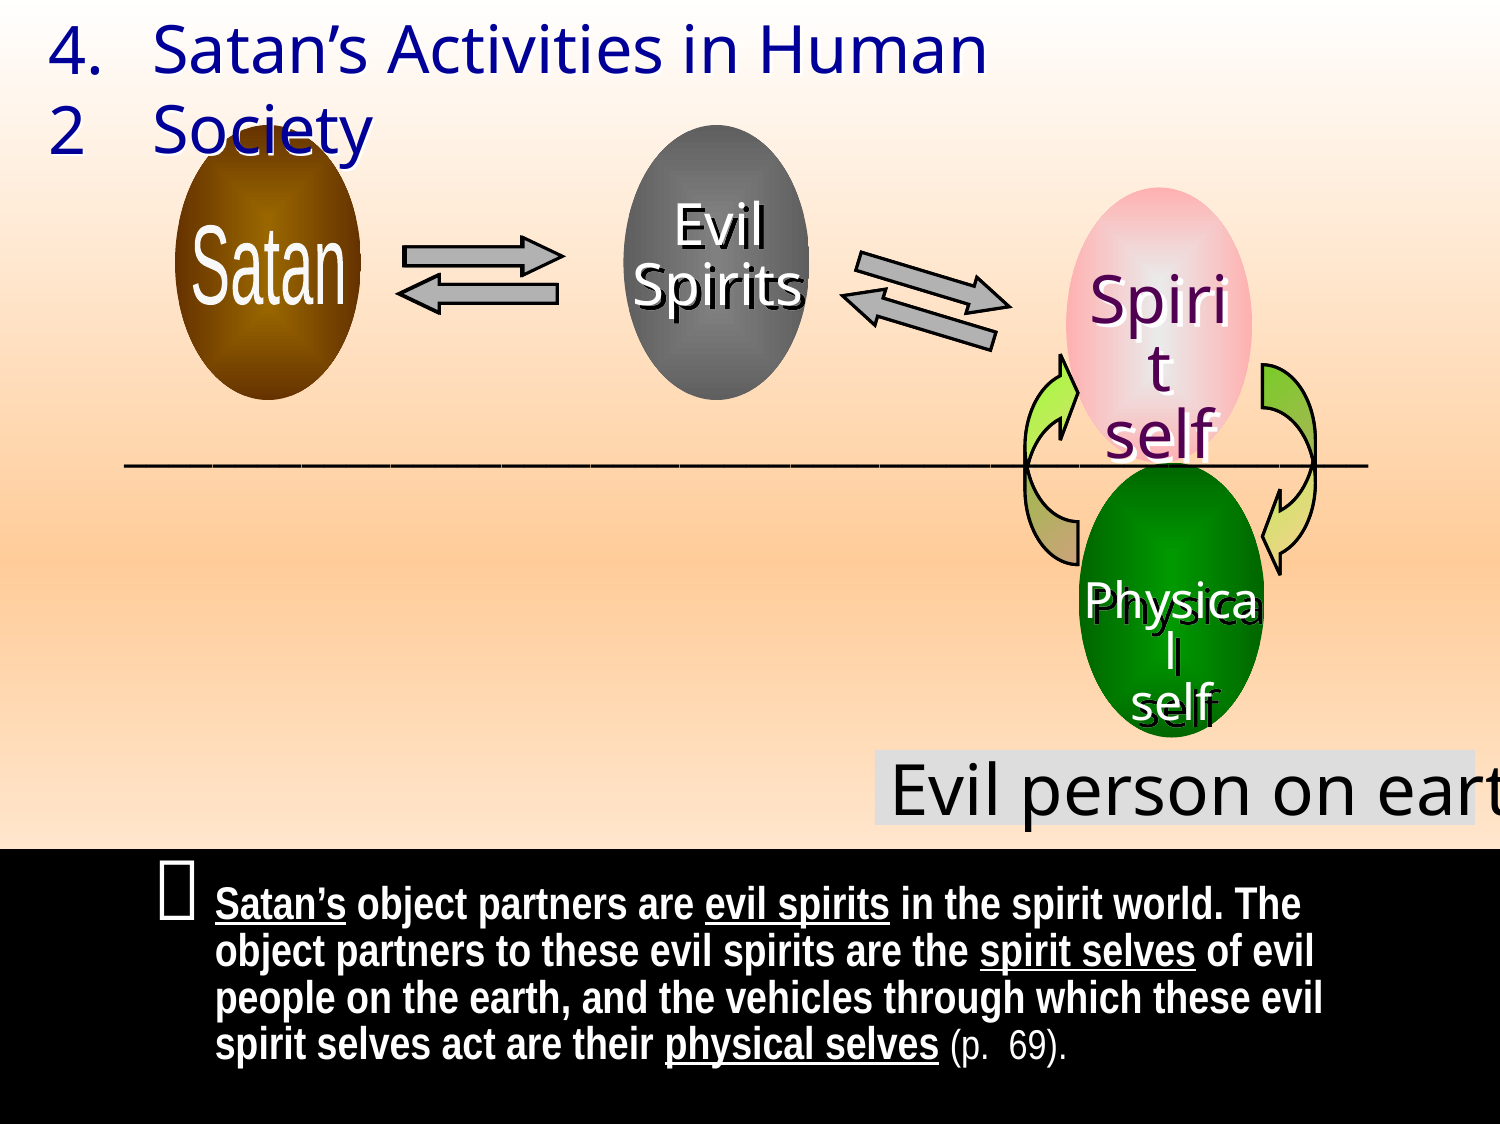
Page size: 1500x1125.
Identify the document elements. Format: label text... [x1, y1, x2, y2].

text_box [1030, 354, 1065, 412]
text_box 2 [0, 549, 1048, 553]
text_box [842, 289, 996, 351]
text_box ________________________________________________________ [1258, 412, 1475, 479]
text_box ________________________________________________________ [19, 412, 1065, 479]
text_box [1076, 187, 1242, 261]
text_box [1262, 479, 1316, 576]
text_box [137, 872, 1363, 1077]
text_box 2 [1076, 549, 1085, 566]
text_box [623, 124, 813, 401]
text_box [399, 275, 558, 313]
text_box [405, 237, 563, 276]
text_box 2 [1283, 549, 1500, 553]
text_box 2 [1259, 549, 1270, 554]
text_box Evil person on earth [874, 749, 1475, 825]
text_box [0, 849, 1500, 1124]
text_box Spirit self [1065, 261, 1253, 480]
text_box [33, 0, 1126, 96]
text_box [174, 124, 362, 401]
text_box [1080, 485, 1263, 570]
text_box Physical self [1065, 570, 1278, 738]
text_box [855, 252, 1010, 314]
